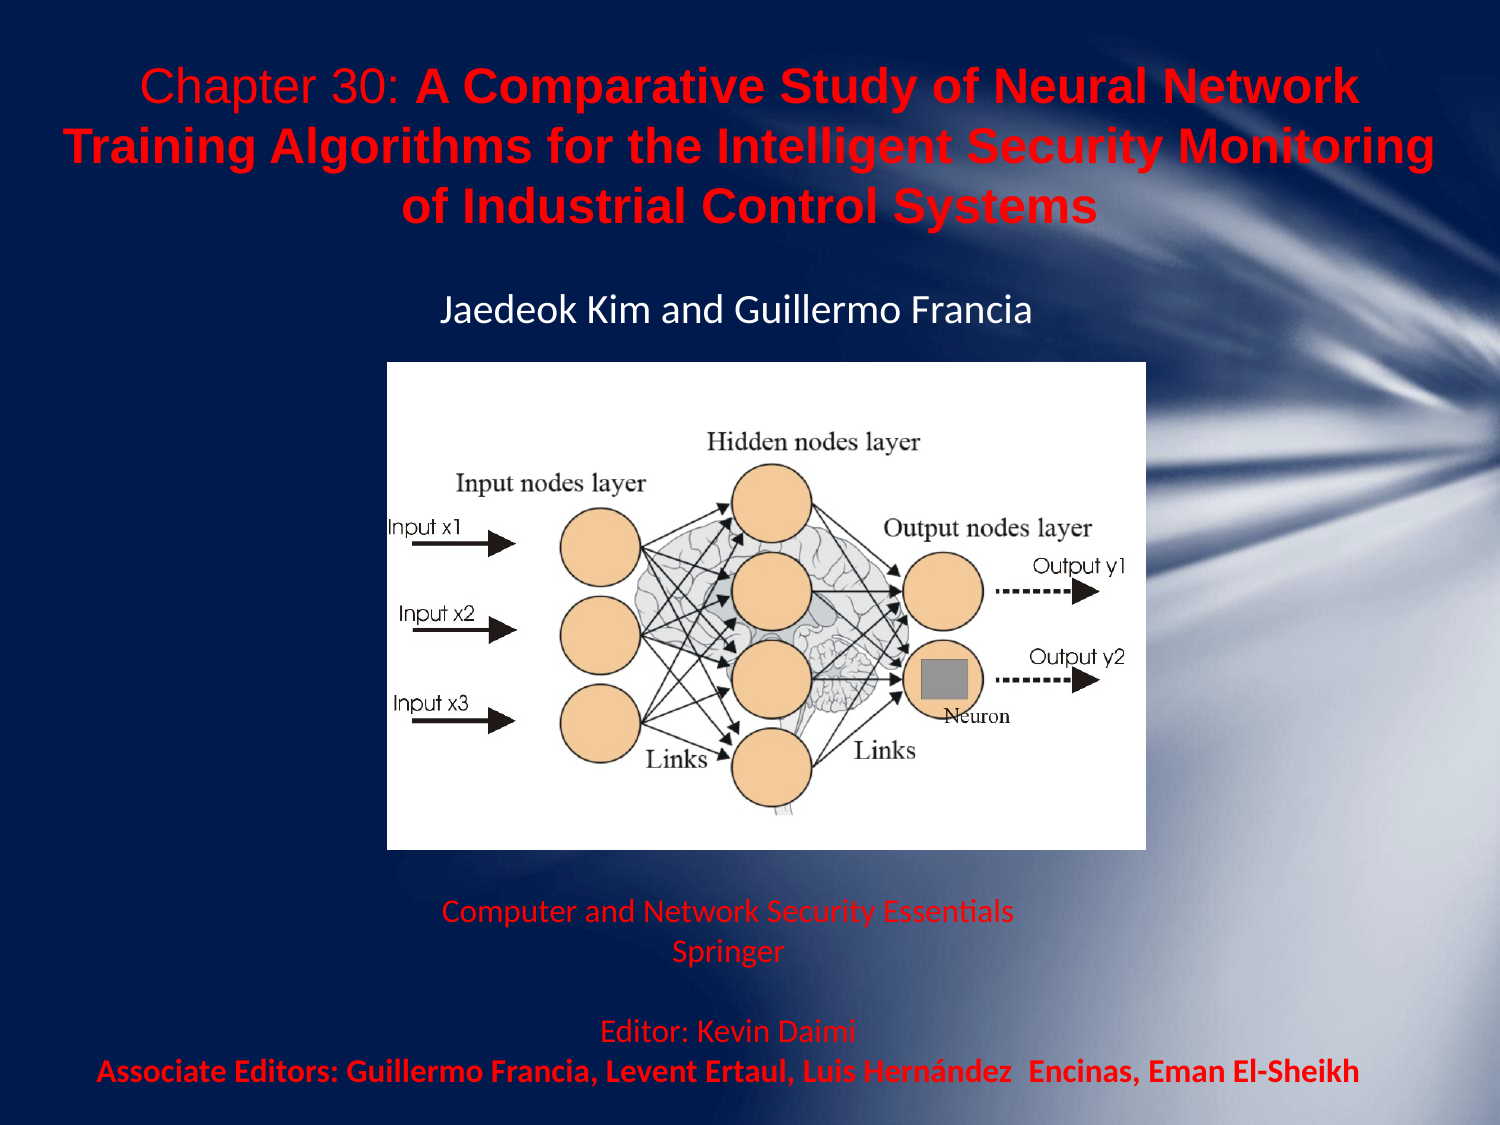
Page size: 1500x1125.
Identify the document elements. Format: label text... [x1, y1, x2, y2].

picture [0, 0, 1500, 1125]
text_box Jaedeok Kim and Guillermo Francia [425, 274, 1075, 340]
title Chapter 30: A Comparative Study of Neural Network Training Algorithms for the Intelligent Security Monitoring of Industrial Control Systems [44, 53, 1456, 327]
footer Computer and Network Security Essentials Springer Editor: Kevin Daimi Associate Editors: Guillermo Francia, Levent Ertaul, Luis Hernández Encinas, Eman El-Sheikh [44, 889, 1413, 1097]
